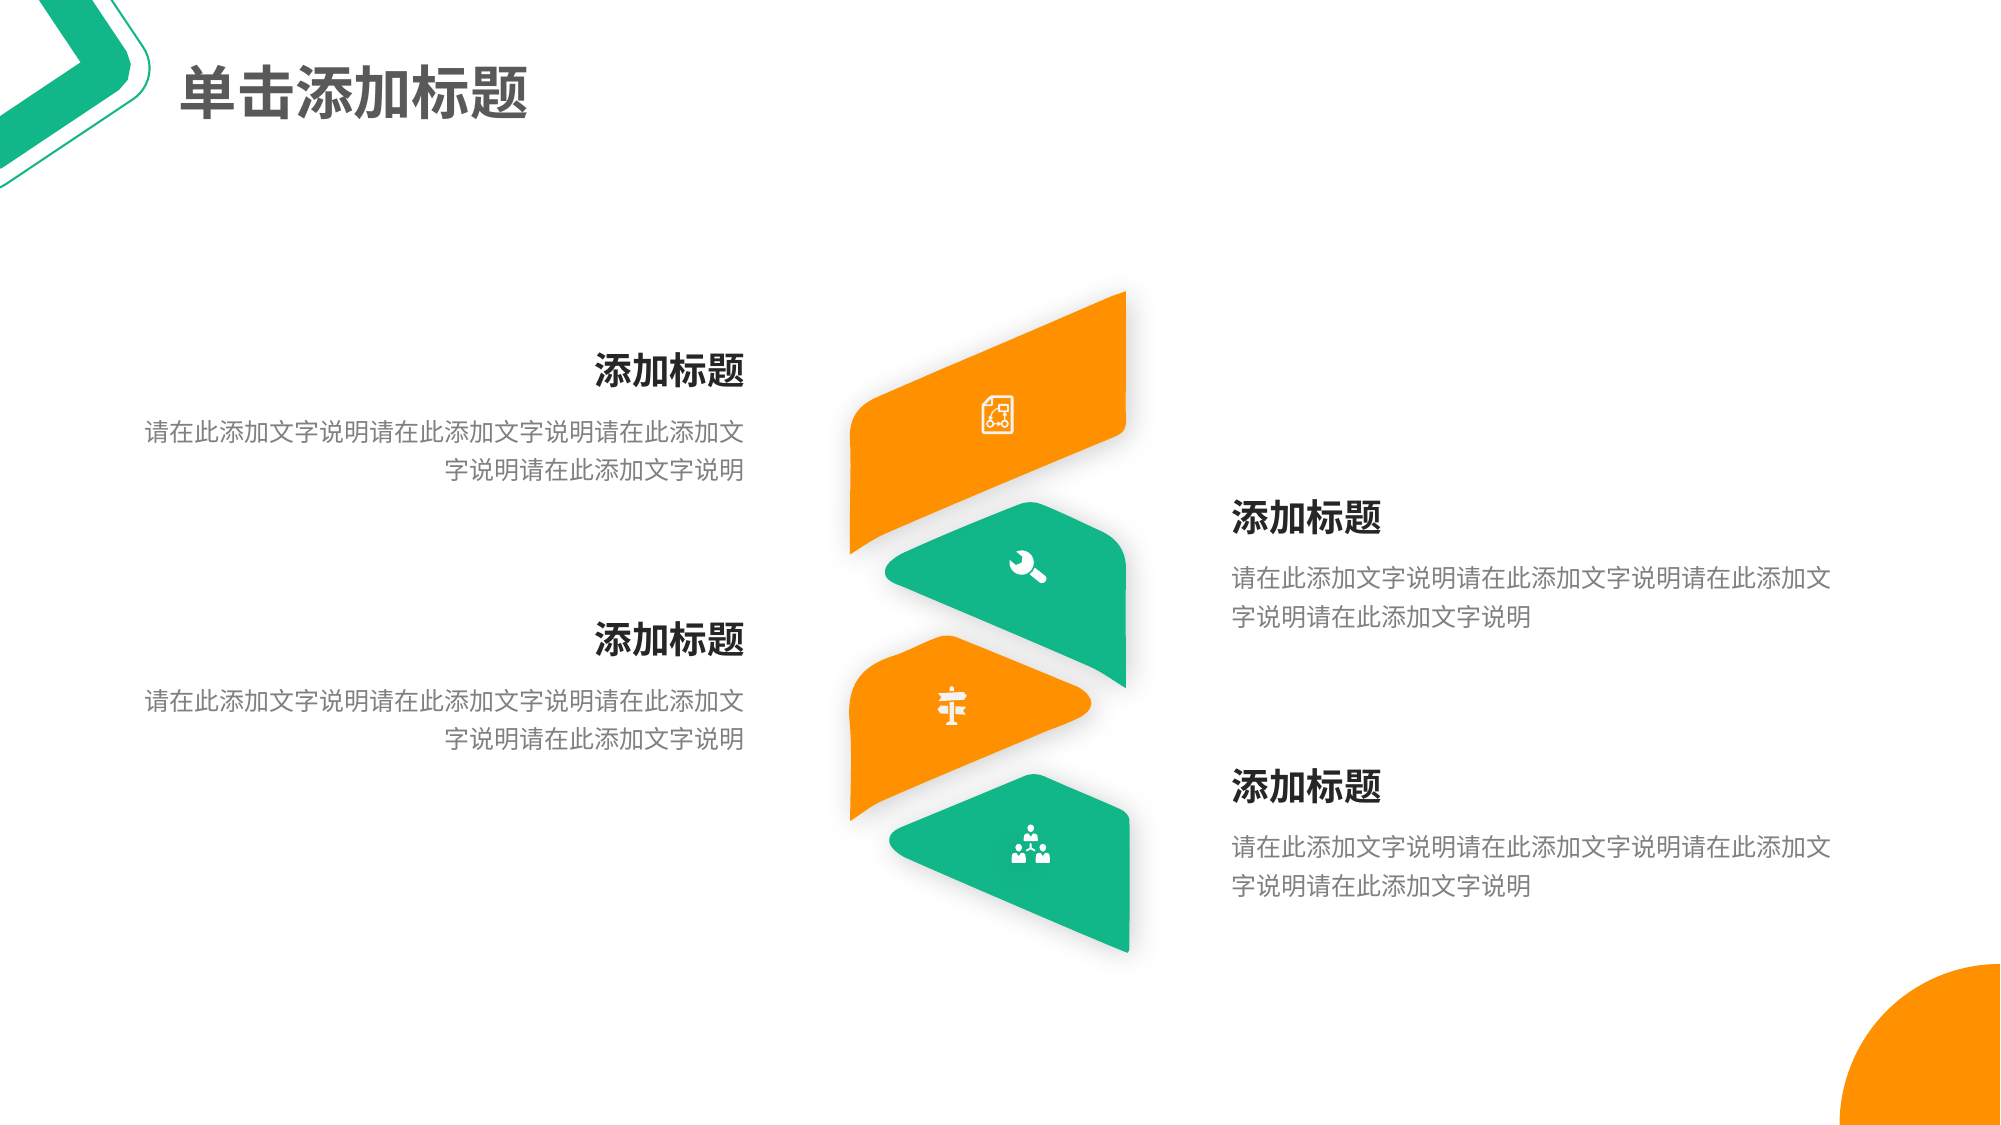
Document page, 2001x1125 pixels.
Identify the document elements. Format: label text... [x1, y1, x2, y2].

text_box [1216, 486, 1855, 637]
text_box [846, 291, 1131, 953]
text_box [121, 608, 760, 759]
text_box 单击添加标题 [164, 48, 558, 134]
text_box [121, 339, 760, 490]
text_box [0, 0, 121, 161]
text_box [1839, 963, 2000, 1125]
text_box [1216, 755, 1855, 906]
